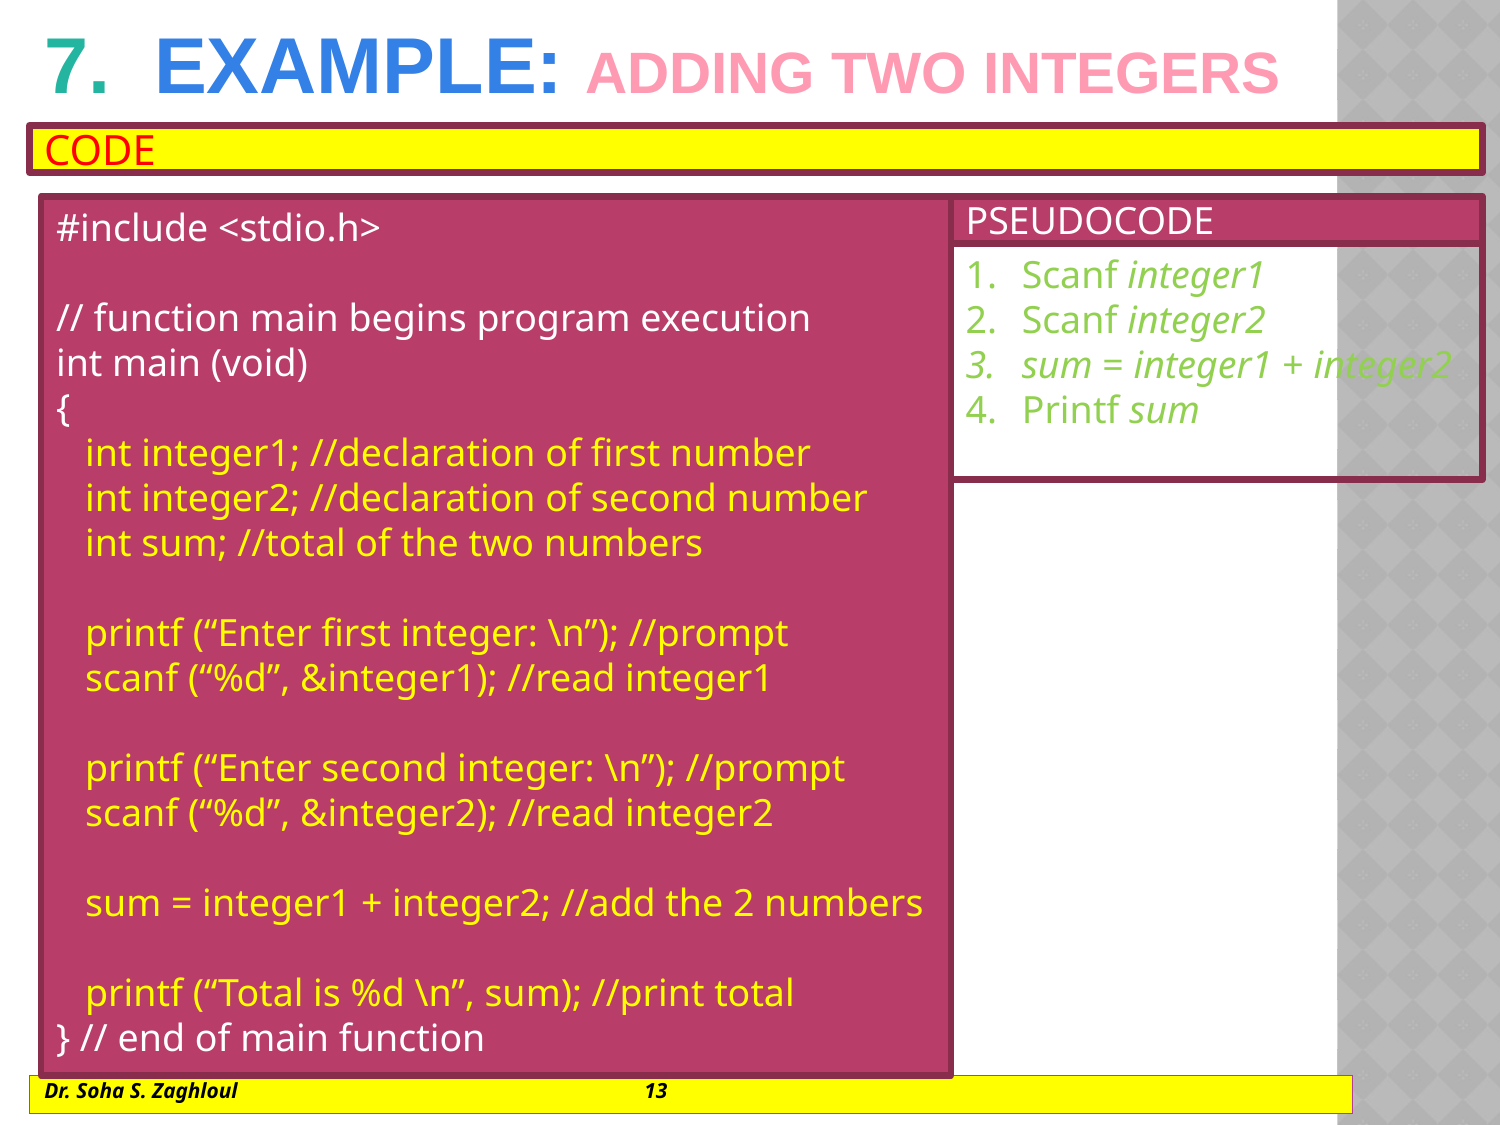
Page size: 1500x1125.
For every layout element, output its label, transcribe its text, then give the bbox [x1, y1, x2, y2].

text_box #include <stdio.h> // function main begins program execution int main (void) { int integer1; //declaration of first number int integer2; //declaration of second number int sum; //total of the two numbers printf (“Enter first integer: \n”); //prompt scanf (“%d”, &integer1); //read integer1 printf (“Enter second integer: \n”); //prompt scanf (“%d”, &integer2); //read integer2 sum = integer1 + integer2; //add the 2 numbers printf (“Total is %d \n”, sum); //print total } // end of main function [38, 193, 954, 1079]
text_box 7. eXAMPLE: Adding Two Integers [29, 7, 1447, 122]
text_box Dr. Soha S. Zaghloul 13 [29, 1075, 1353, 1114]
text_box CODE [26, 122, 1486, 175]
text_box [950, 195, 1483, 481]
title 15. The if statement - code [27, 126, 1485, 134]
